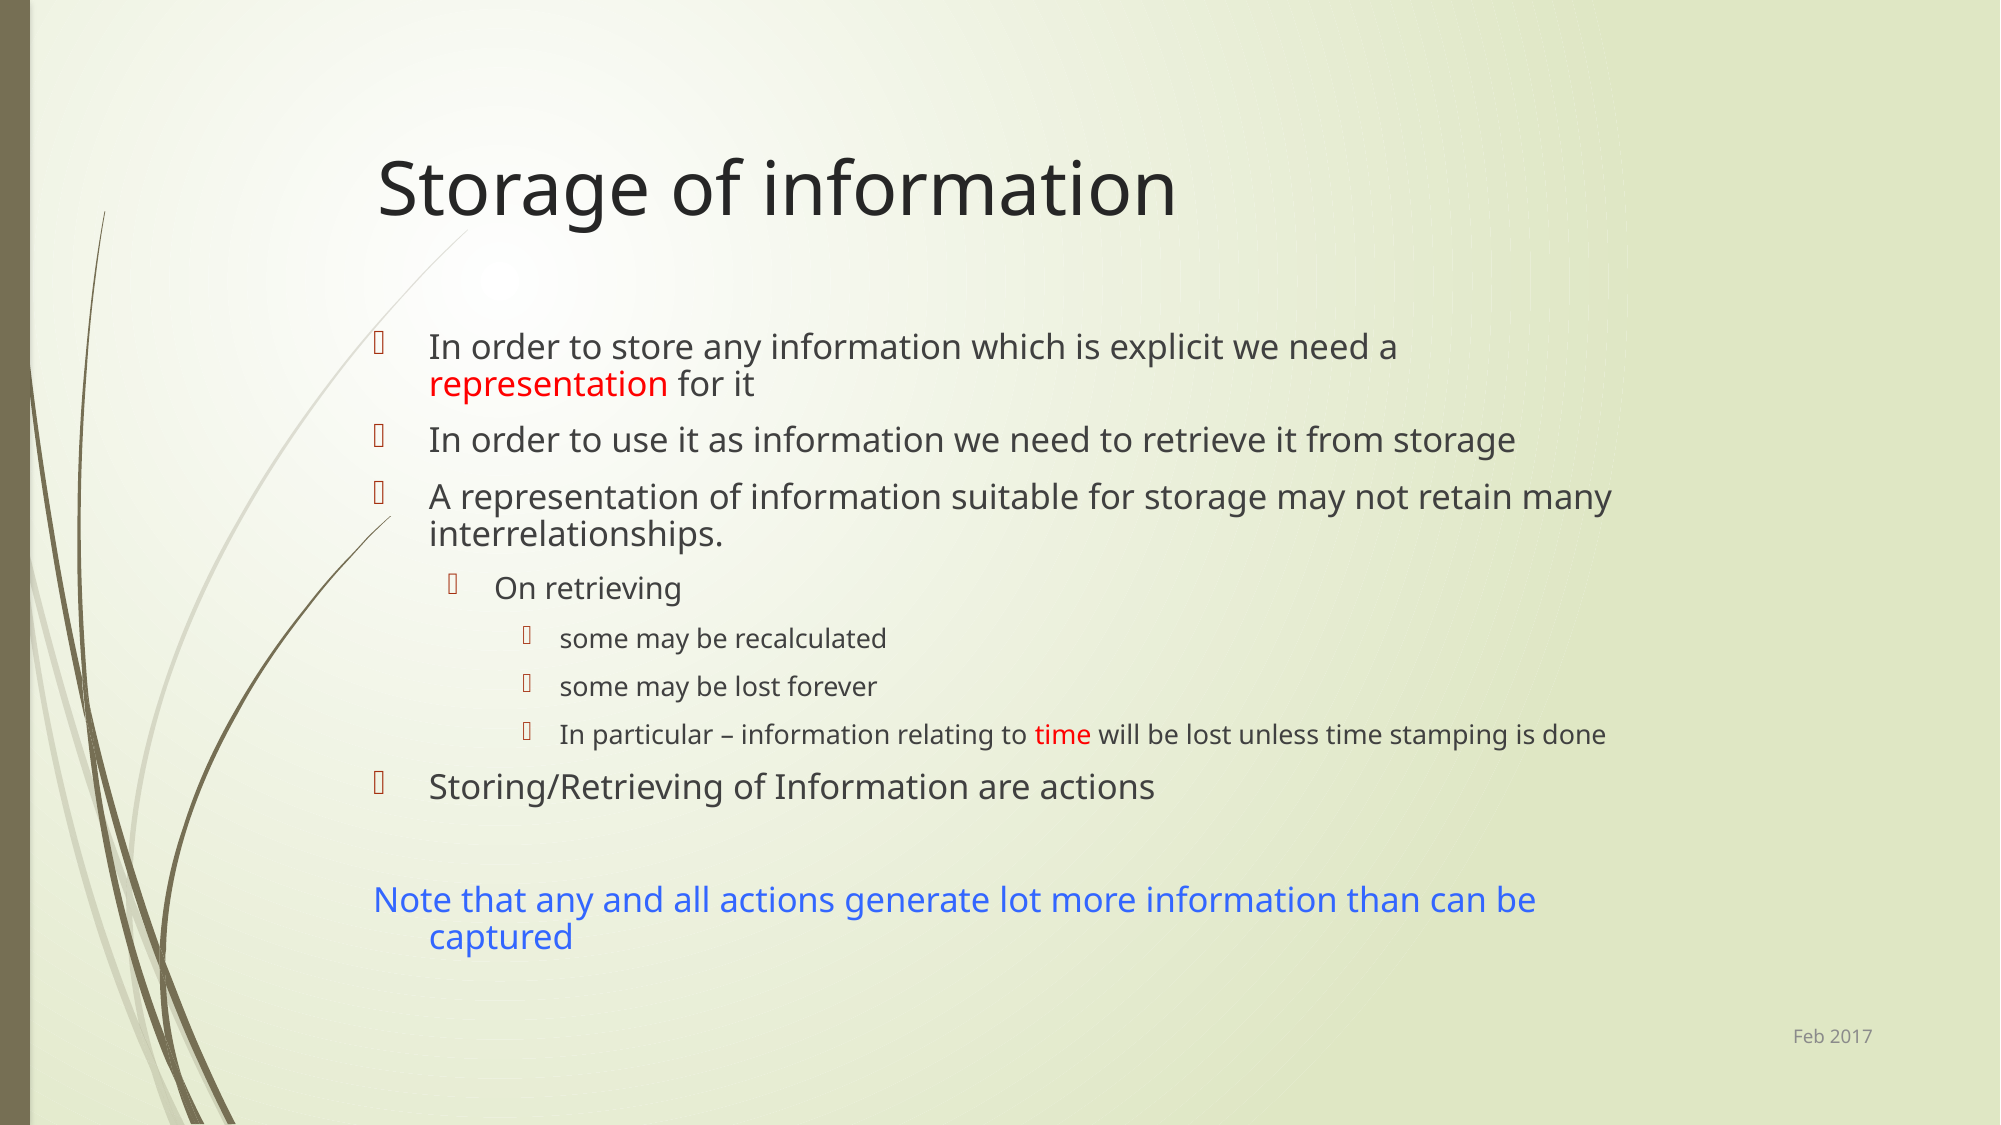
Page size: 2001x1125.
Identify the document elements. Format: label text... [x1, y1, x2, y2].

list In order to store any information which is explicit we need a representation for it In order to use it as information we need to retrieve it from storage A representation of information suitable for storage may not retain many interrelationships. On retrieving some may be recalculated some may be lost forever In particular – information relating to time will be lost unless time stamping is done Storing/Retrieving of Information are actions Note that any and all actions generate lot more information than can be captured [358, 322, 1633, 998]
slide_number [1699, 1005, 1888, 1067]
title Storage of information [362, 112, 1638, 238]
